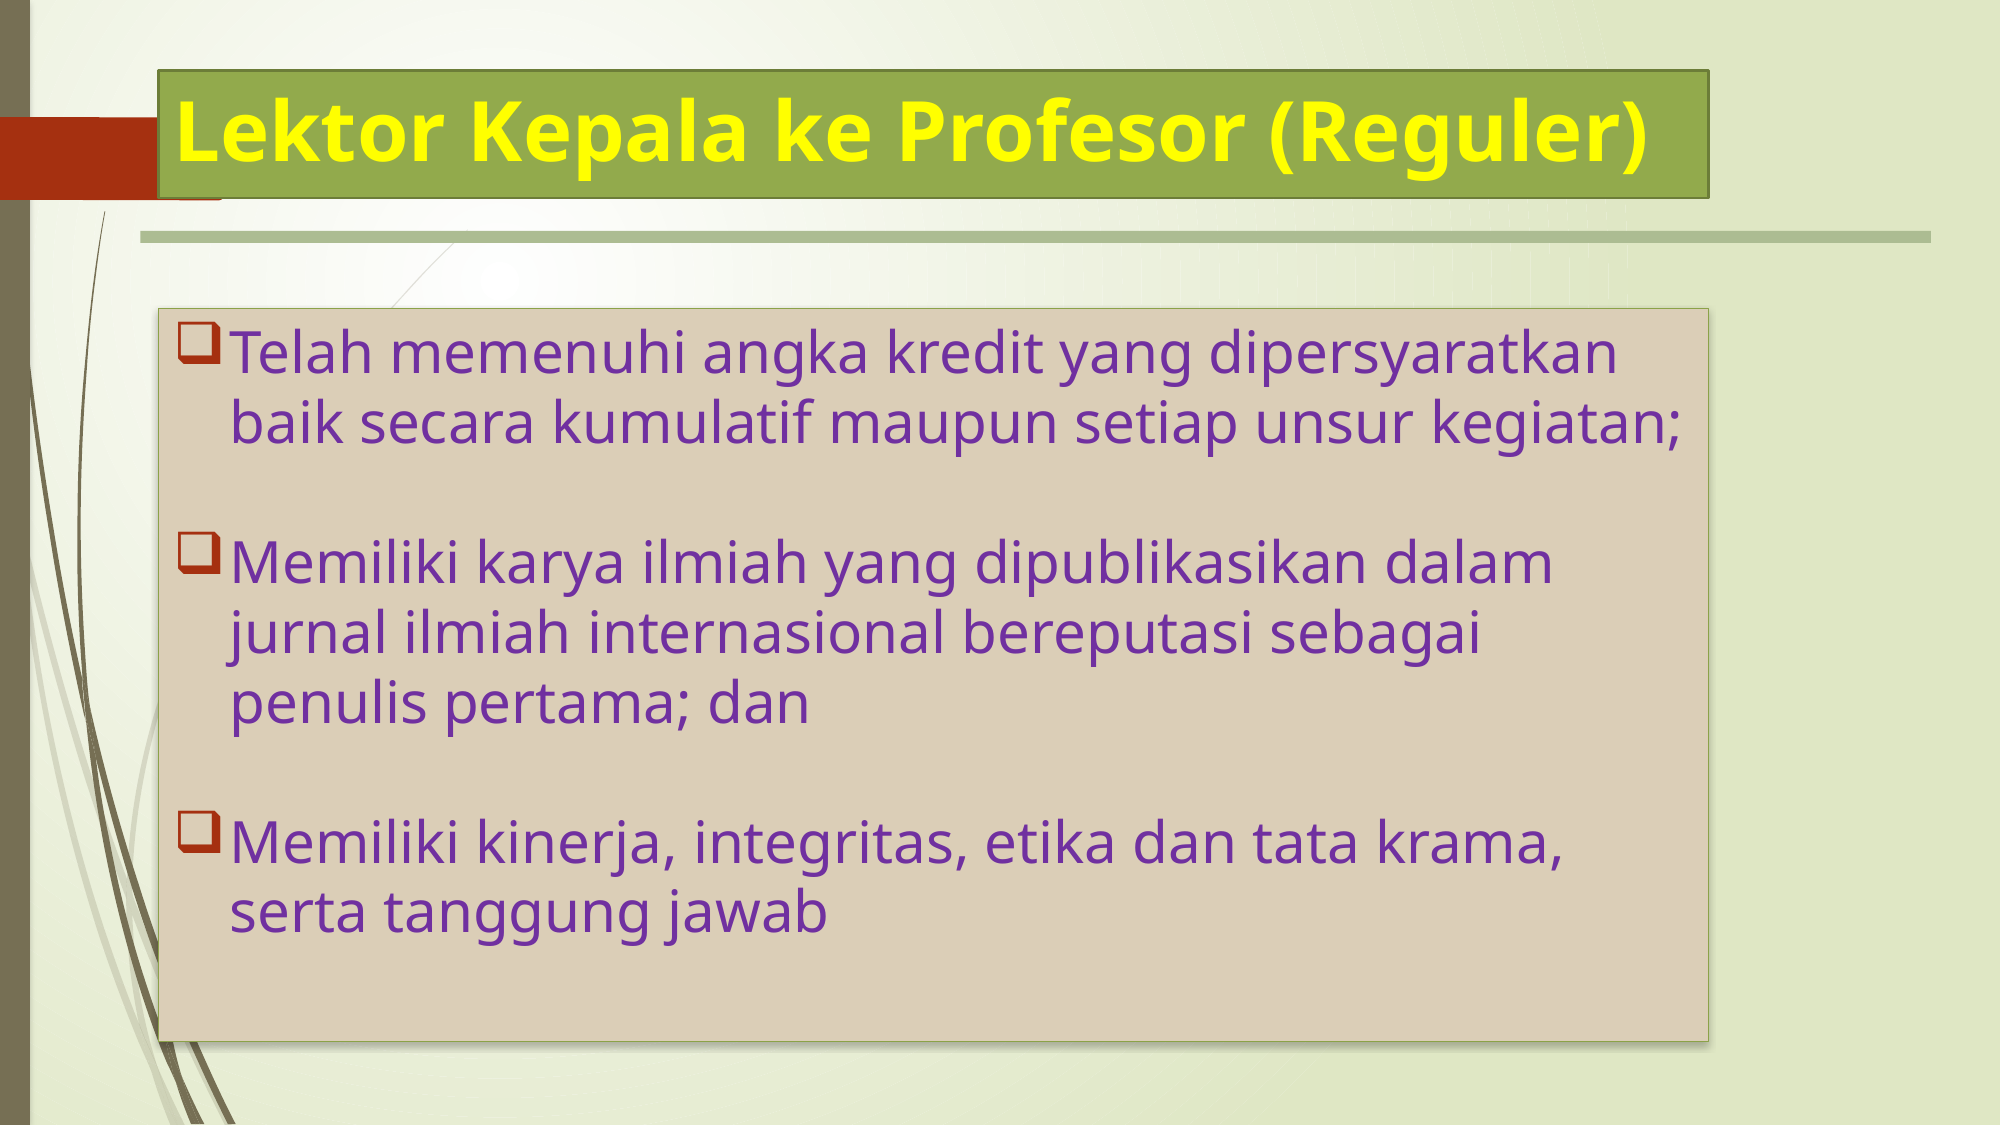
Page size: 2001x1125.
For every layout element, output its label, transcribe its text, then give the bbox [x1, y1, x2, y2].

title Lektor Kepala ke Profesor (Reguler) [157, 69, 1710, 199]
list Telah memenuhi angka kredit yang dipersyaratkan baik secara kumulatif maupun setiap unsur kegiatan; Memiliki karya ilmiah yang dipublikasikan dalam jurnal ilmiah internasional bereputasi sebagai penulis pertama; dan Memiliki kinerja, integritas, etika dan tata krama, serta tanggung jawab [158, 308, 1709, 1042]
text_box [139, 230, 1932, 244]
